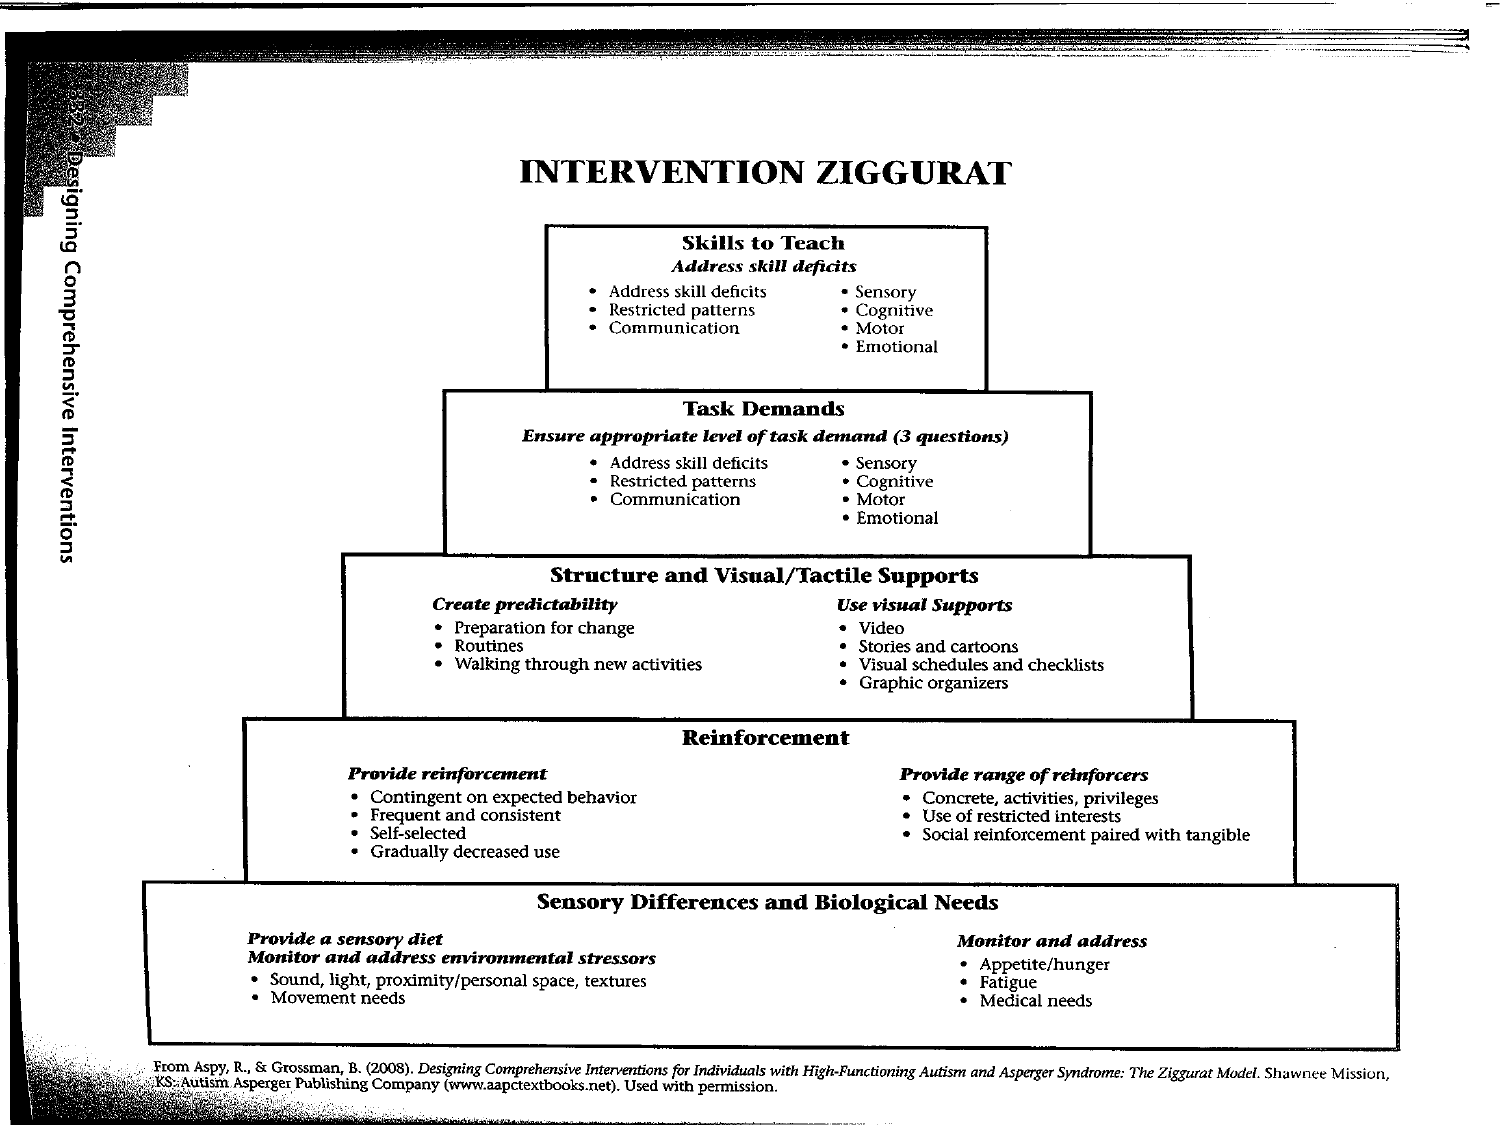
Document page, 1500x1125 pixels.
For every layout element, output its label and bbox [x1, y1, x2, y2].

list [0, 0, 1500, 1125]
